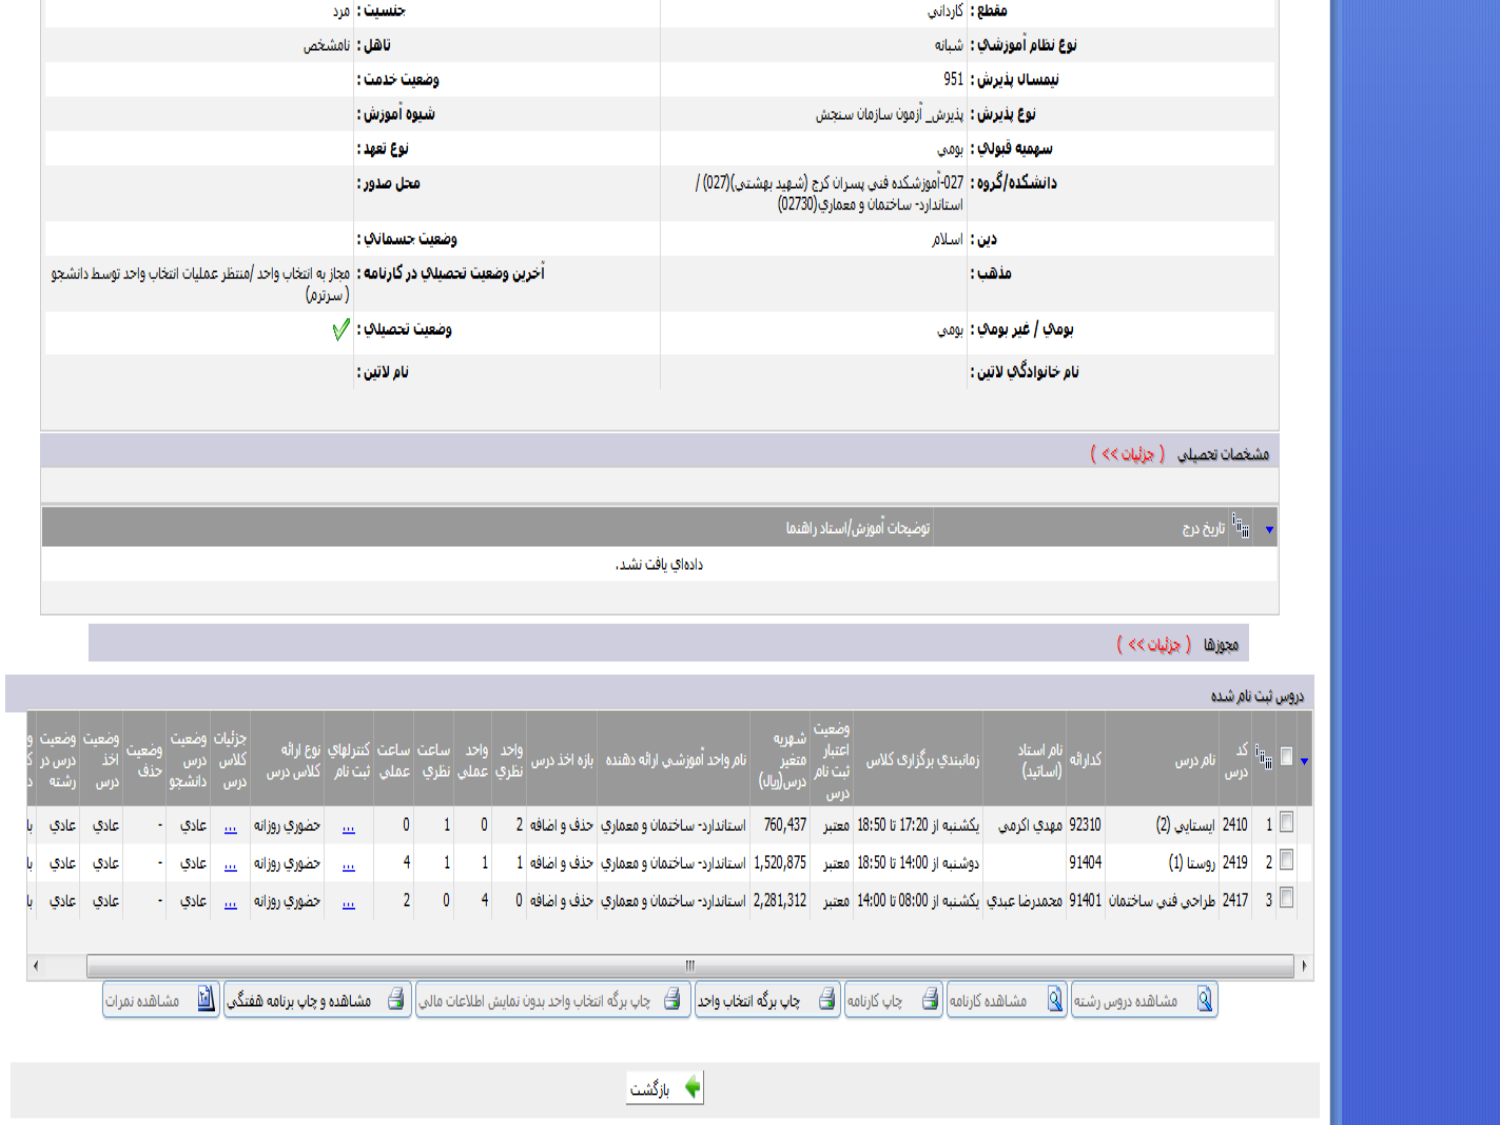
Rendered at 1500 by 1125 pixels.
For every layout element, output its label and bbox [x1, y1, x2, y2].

list [0, 0, 1500, 1125]
